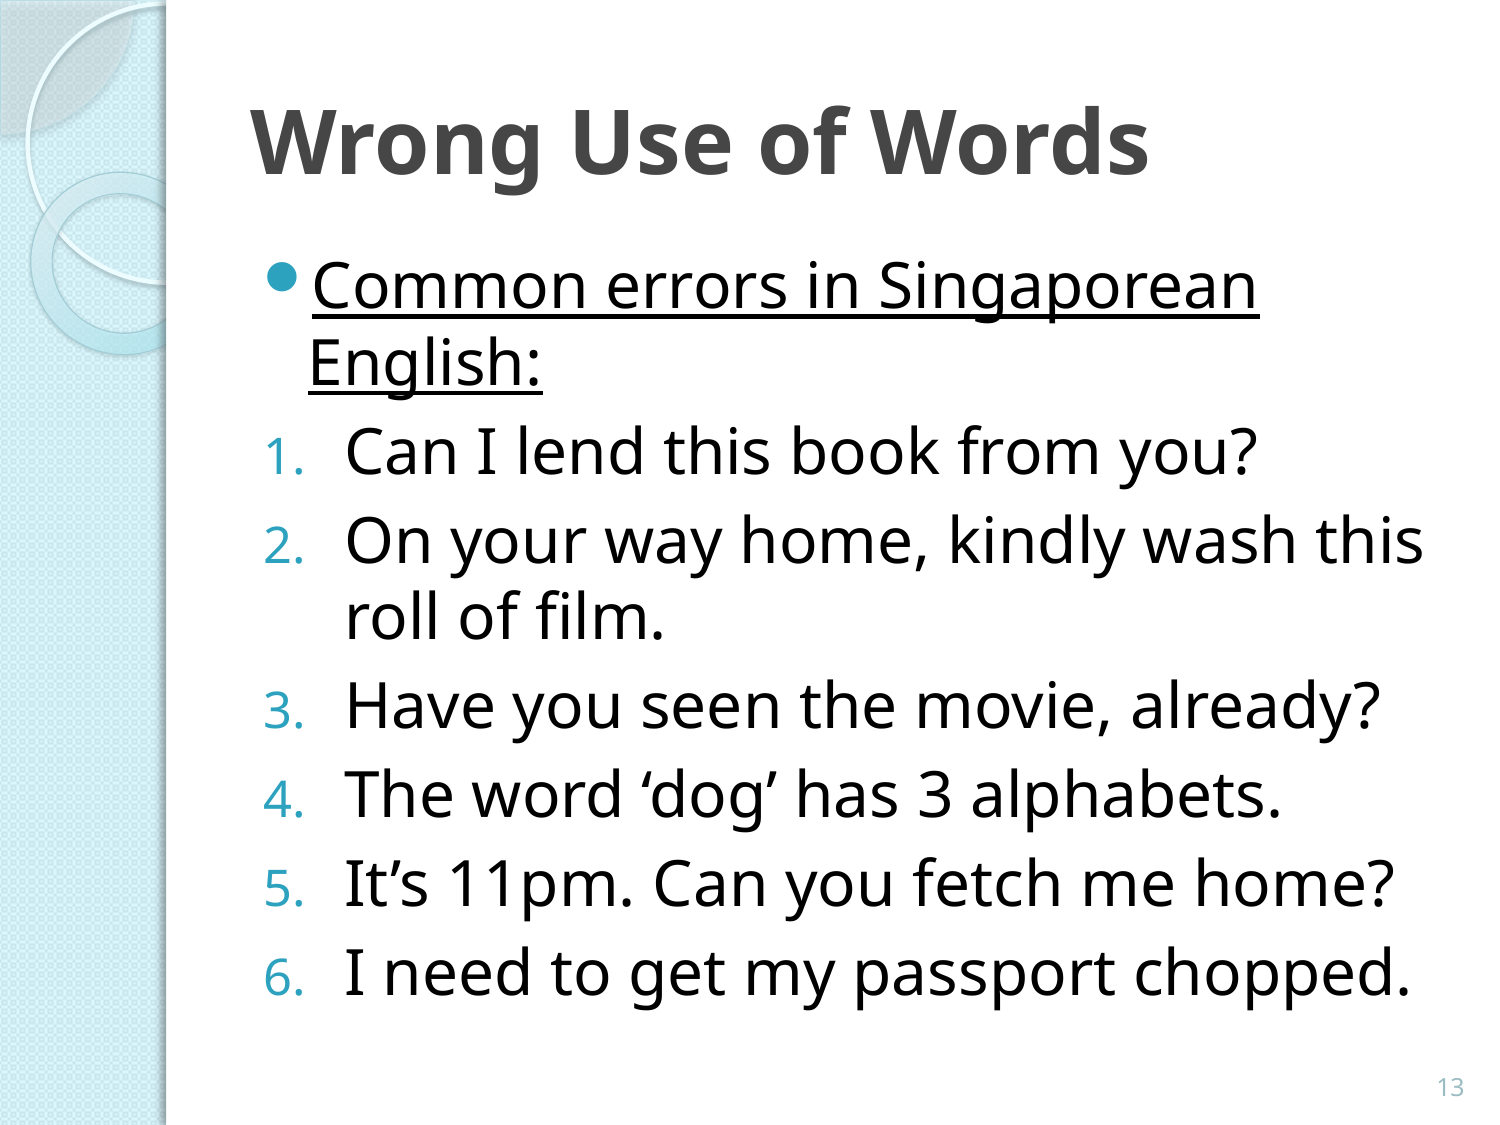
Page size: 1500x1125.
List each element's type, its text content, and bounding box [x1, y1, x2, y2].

slide_number 13 [1413, 1034, 1488, 1113]
title Wrong Use of Words [235, 45, 1466, 233]
list Common errors in Singaporean English: Can I lend this book from you? On your way home, kindly wash this roll of film. Have you seen the movie, already? The word ‘dog’ has 3 alphabets. It’s 11pm. Can you fetch me home? I need to get my passport chopped. [235, 237, 1466, 1025]
